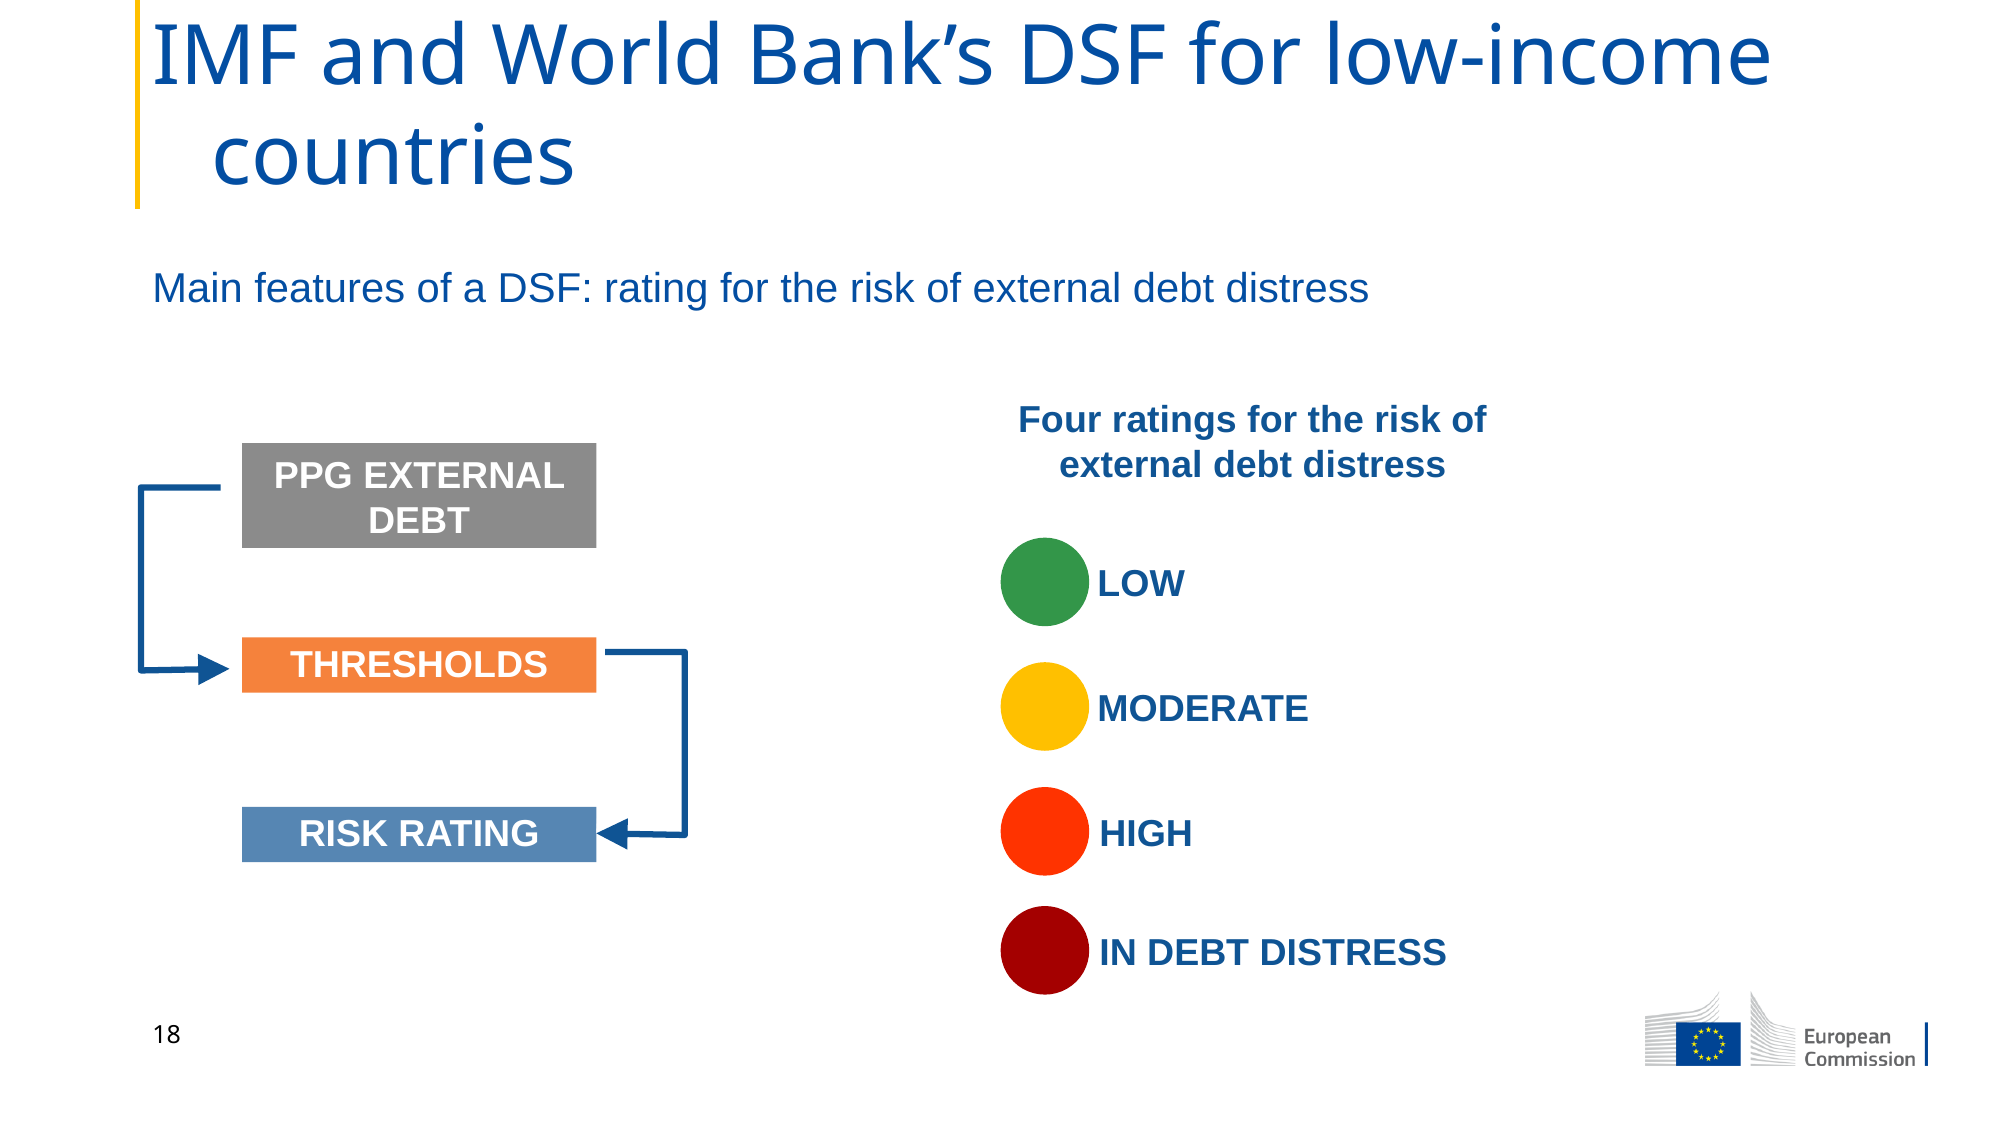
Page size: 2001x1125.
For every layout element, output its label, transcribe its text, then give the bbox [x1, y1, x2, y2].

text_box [957, 368, 1563, 995]
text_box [140, 436, 685, 894]
title Main features of a DSF: rating for the risk of external debt distress [137, 237, 1863, 312]
picture [1645, 991, 1928, 1066]
slide_number 18 [137, 1005, 588, 1066]
text_box IMF and World Bank’s DSF for low-income countries [137, 0, 1896, 218]
